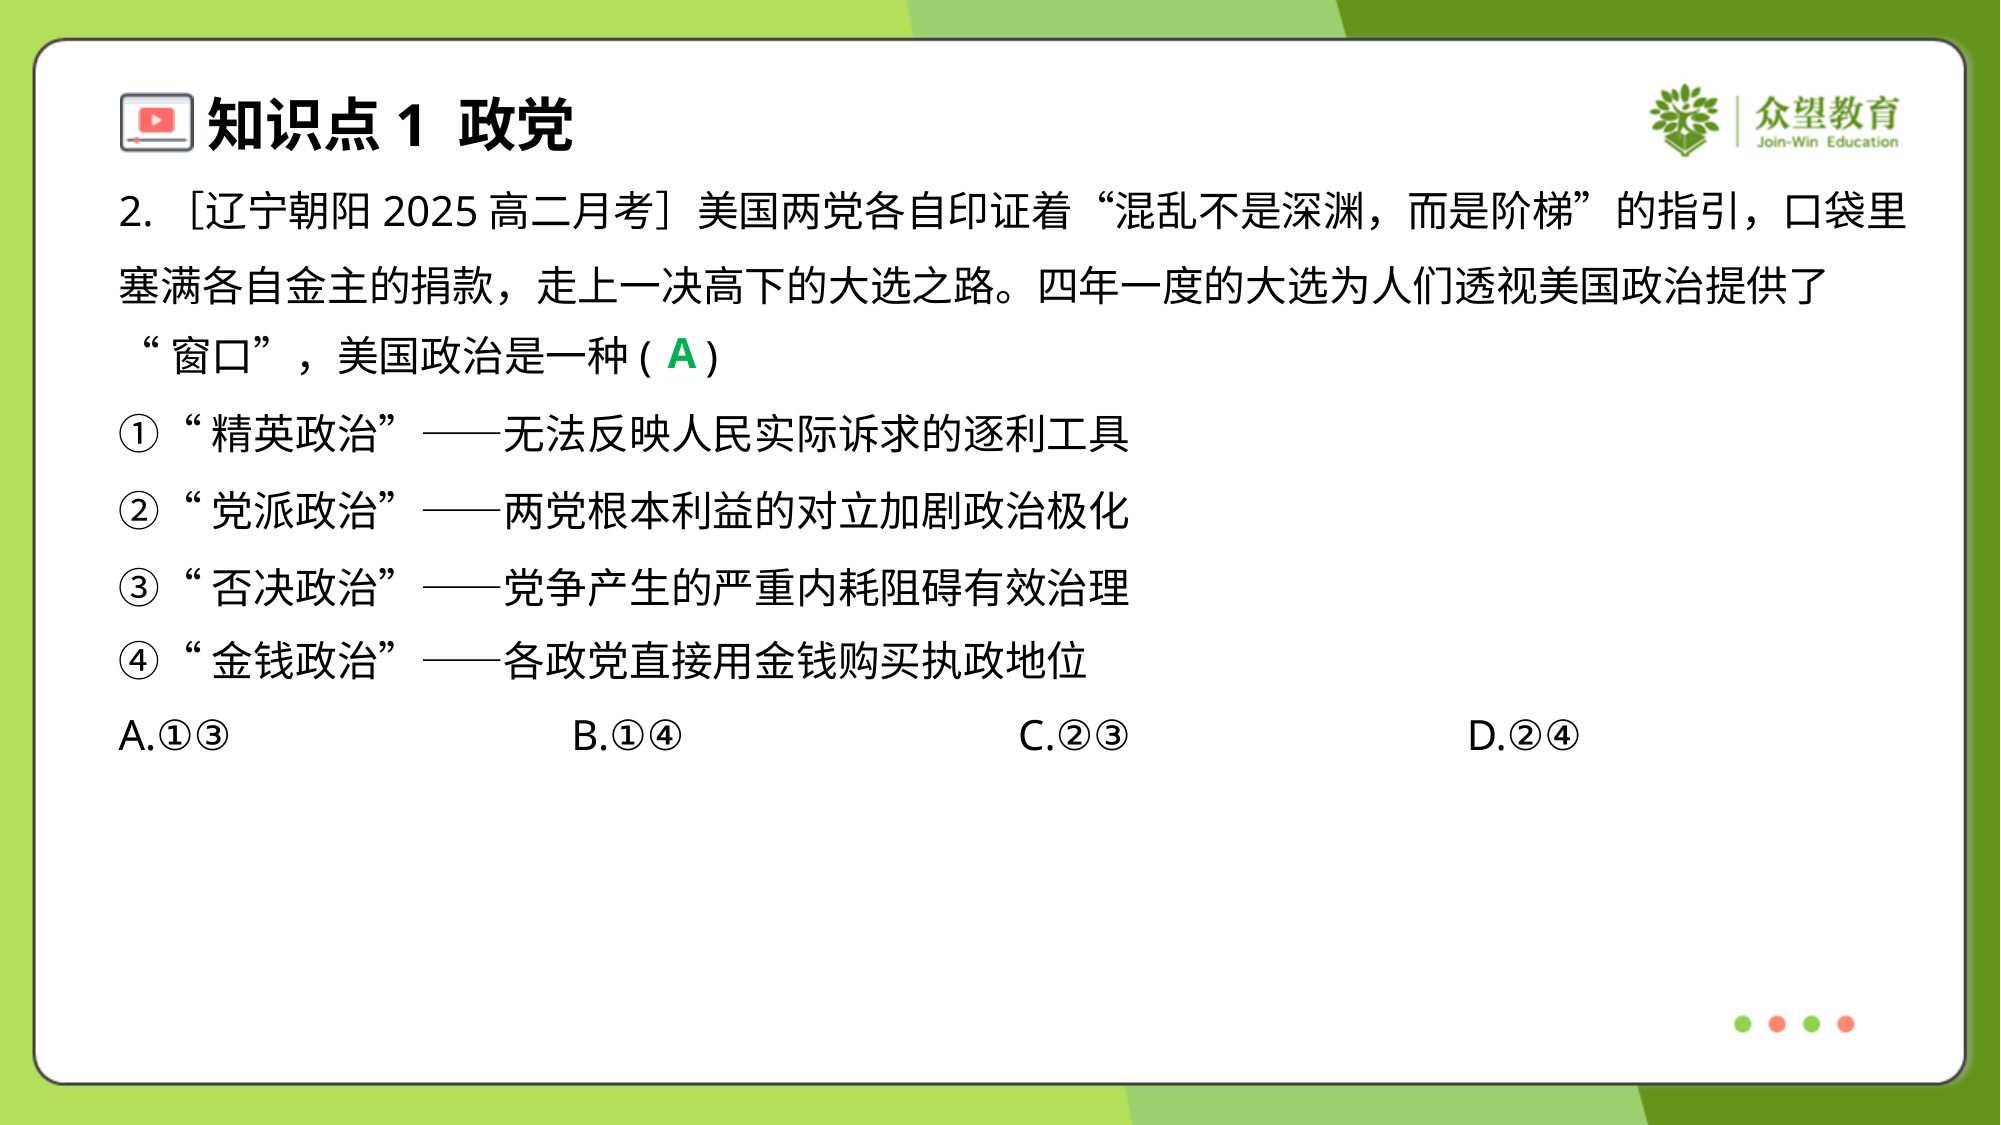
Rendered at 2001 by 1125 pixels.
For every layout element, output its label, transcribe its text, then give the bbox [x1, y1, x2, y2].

text_box 2.［辽宁朝阳2025高二月考］美国两党各自印证着“混乱不是深渊，而是阶梯”的指引，口袋里 塞满各自金主的捐款，走上一决高下的大选之路。四年一度的大选为人们透视美国政治提供了 “窗口”，美国政治是一种( ) [118, 159, 1883, 373]
picture [0, 0, 2000, 1125]
text_box A [651, 306, 713, 371]
text_box A.①③ B.①④ C.②③ D.②④ [118, 684, 1883, 751]
text_box ①“精英政治”——无法反映人民实际诉求的逐利工具 ②“党派政治”——两党根本利益的对立加剧政治极化 ③“否决政治”——党争产生的严重内耗阻碍有效治理 ④“金钱政治”——各政党直接用金钱购买执政地位 [118, 382, 1883, 678]
